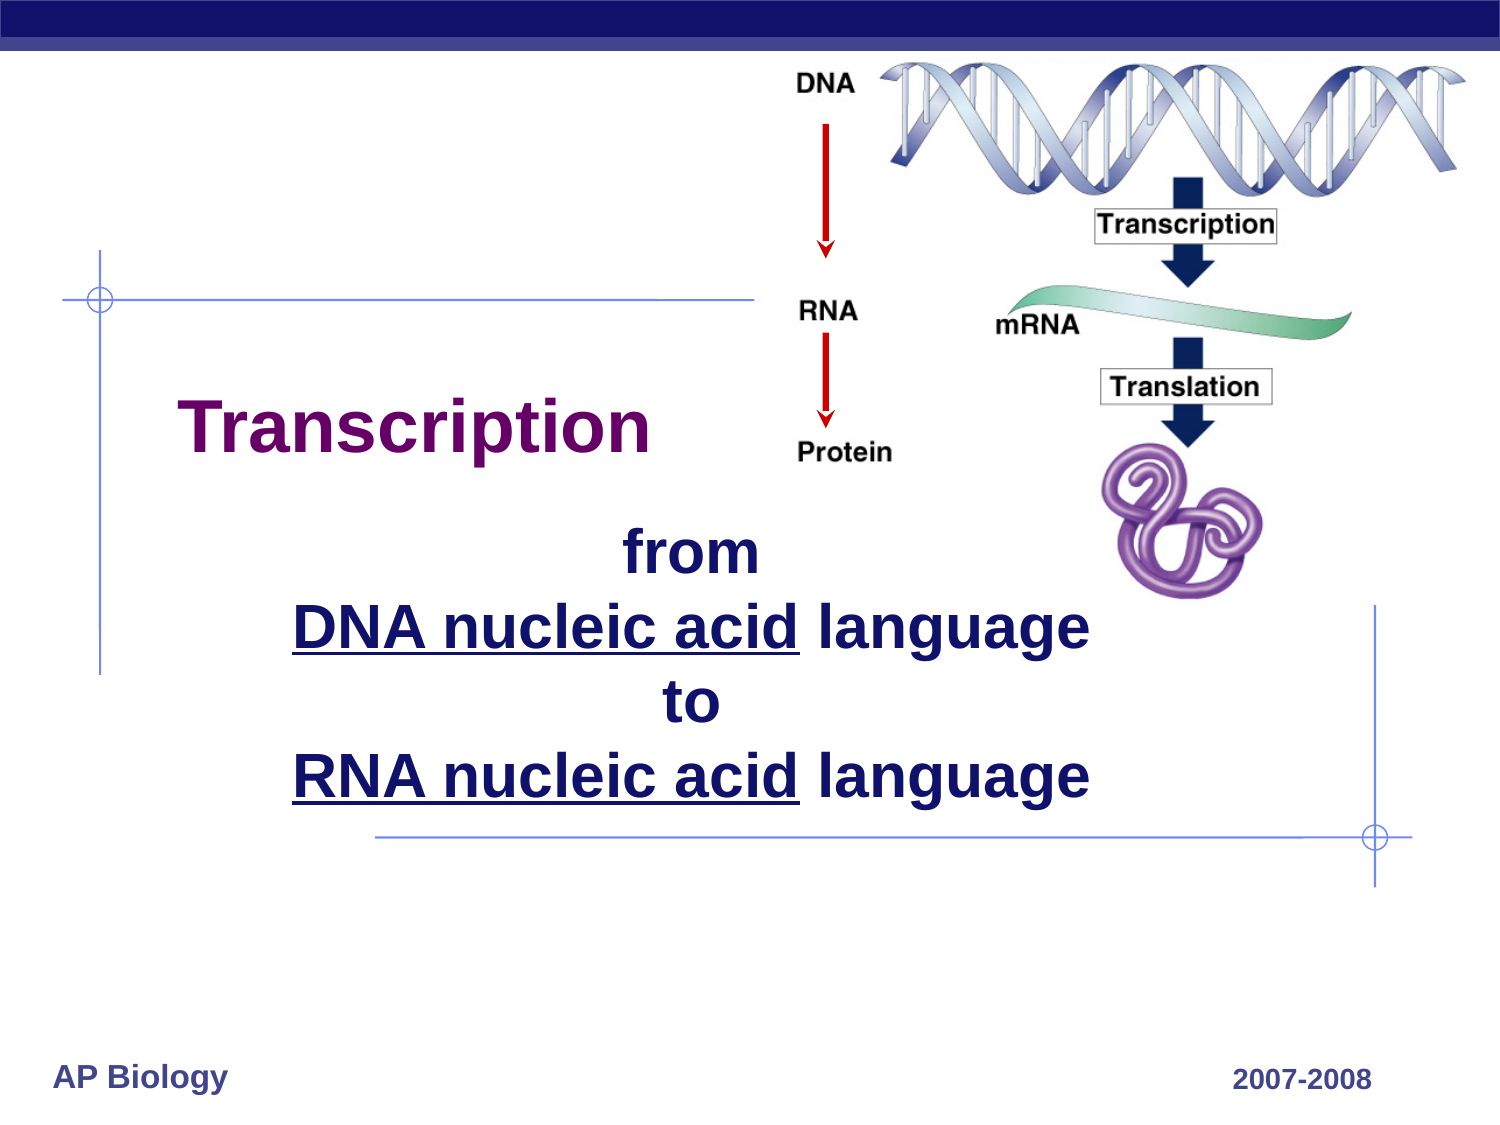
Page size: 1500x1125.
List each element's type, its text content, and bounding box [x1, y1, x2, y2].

slide_number 2007-2008 [1137, 1027, 1388, 1103]
subtitle from DNA nucleic acid language to RNA nucleic acid language [166, 503, 1217, 907]
title Transcription [162, 324, 749, 475]
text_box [754, 57, 1500, 605]
